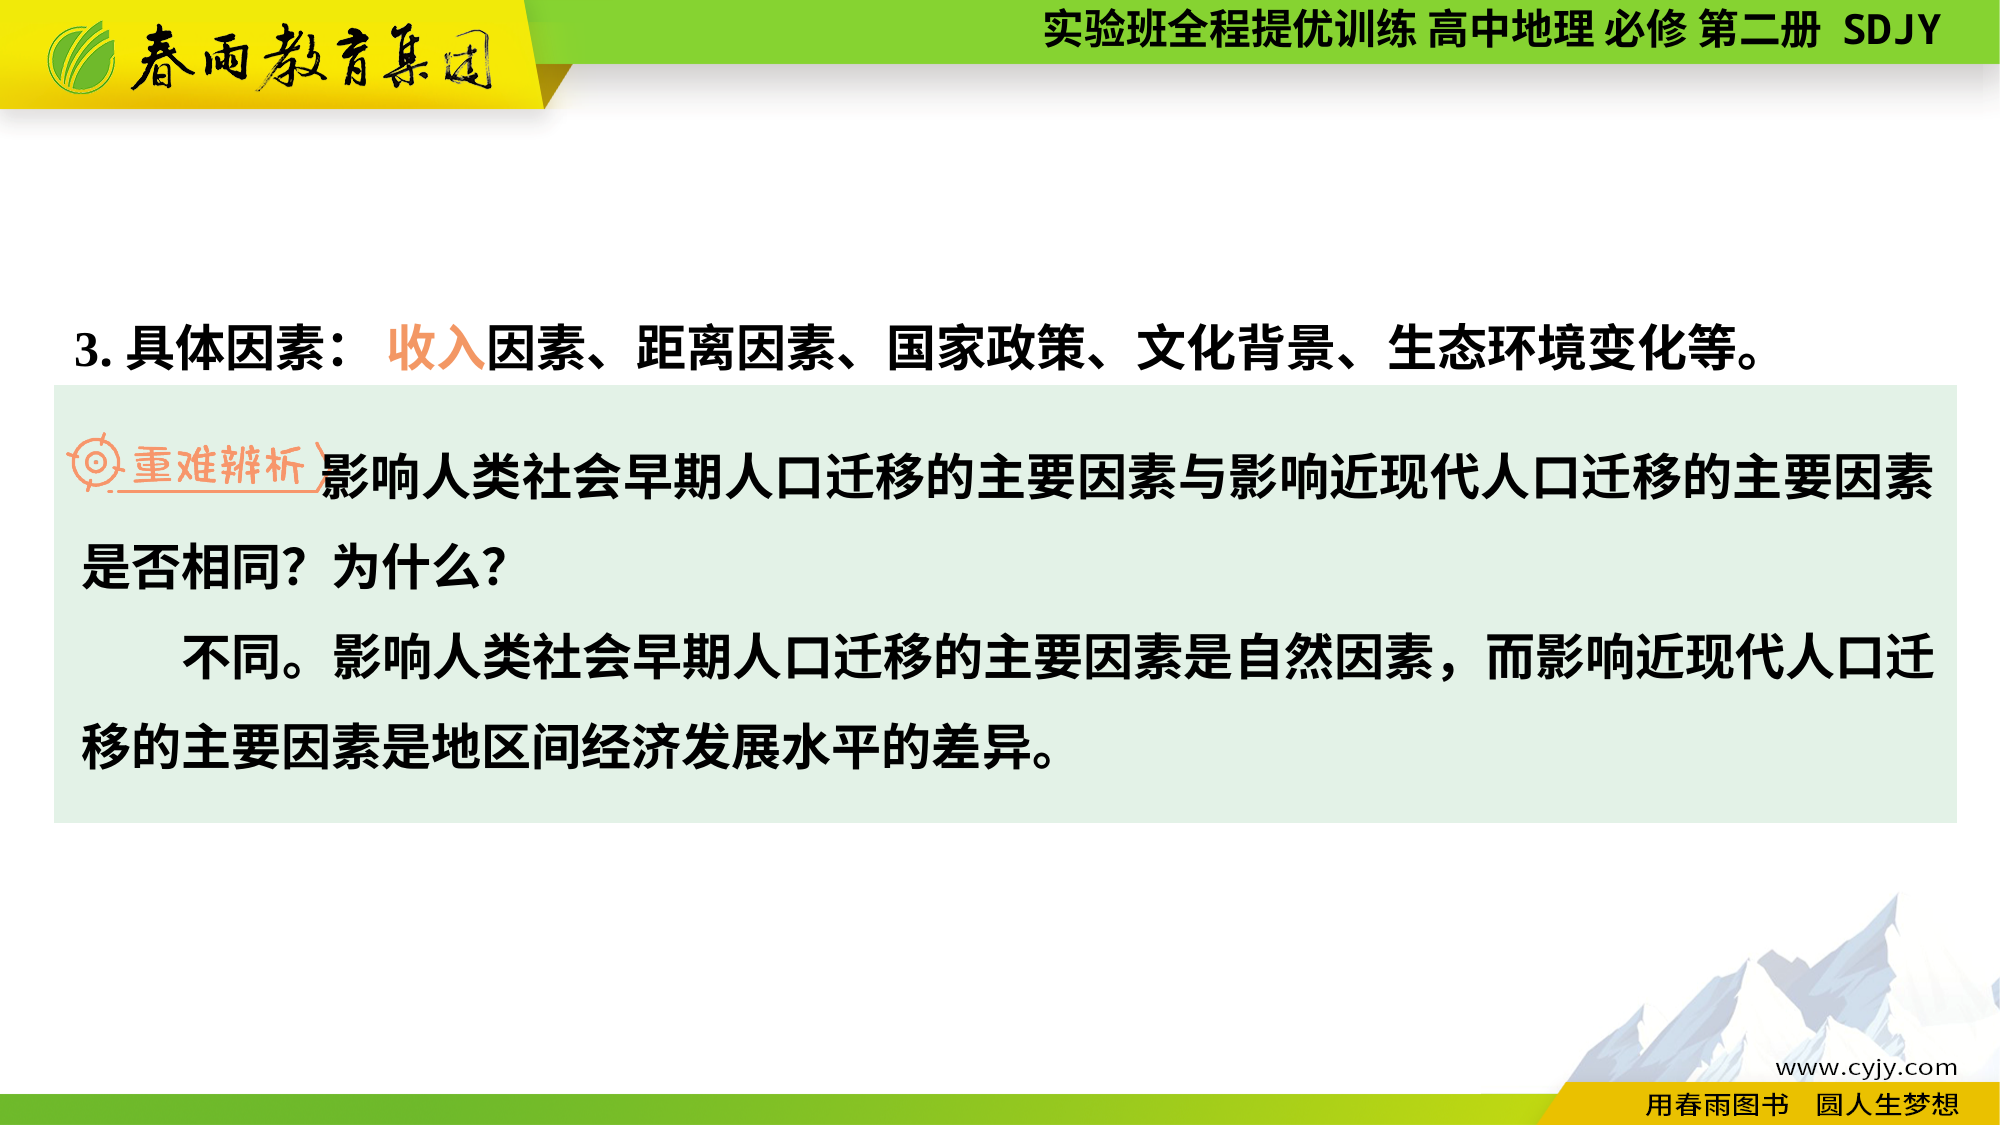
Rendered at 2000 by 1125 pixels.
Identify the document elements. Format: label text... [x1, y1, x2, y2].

list 3.具体因素： 收入因素、距离因素、国家政策、文化背景、生态环境变化等。 [59, 278, 1944, 374]
picture [0, 0, 2000, 1125]
